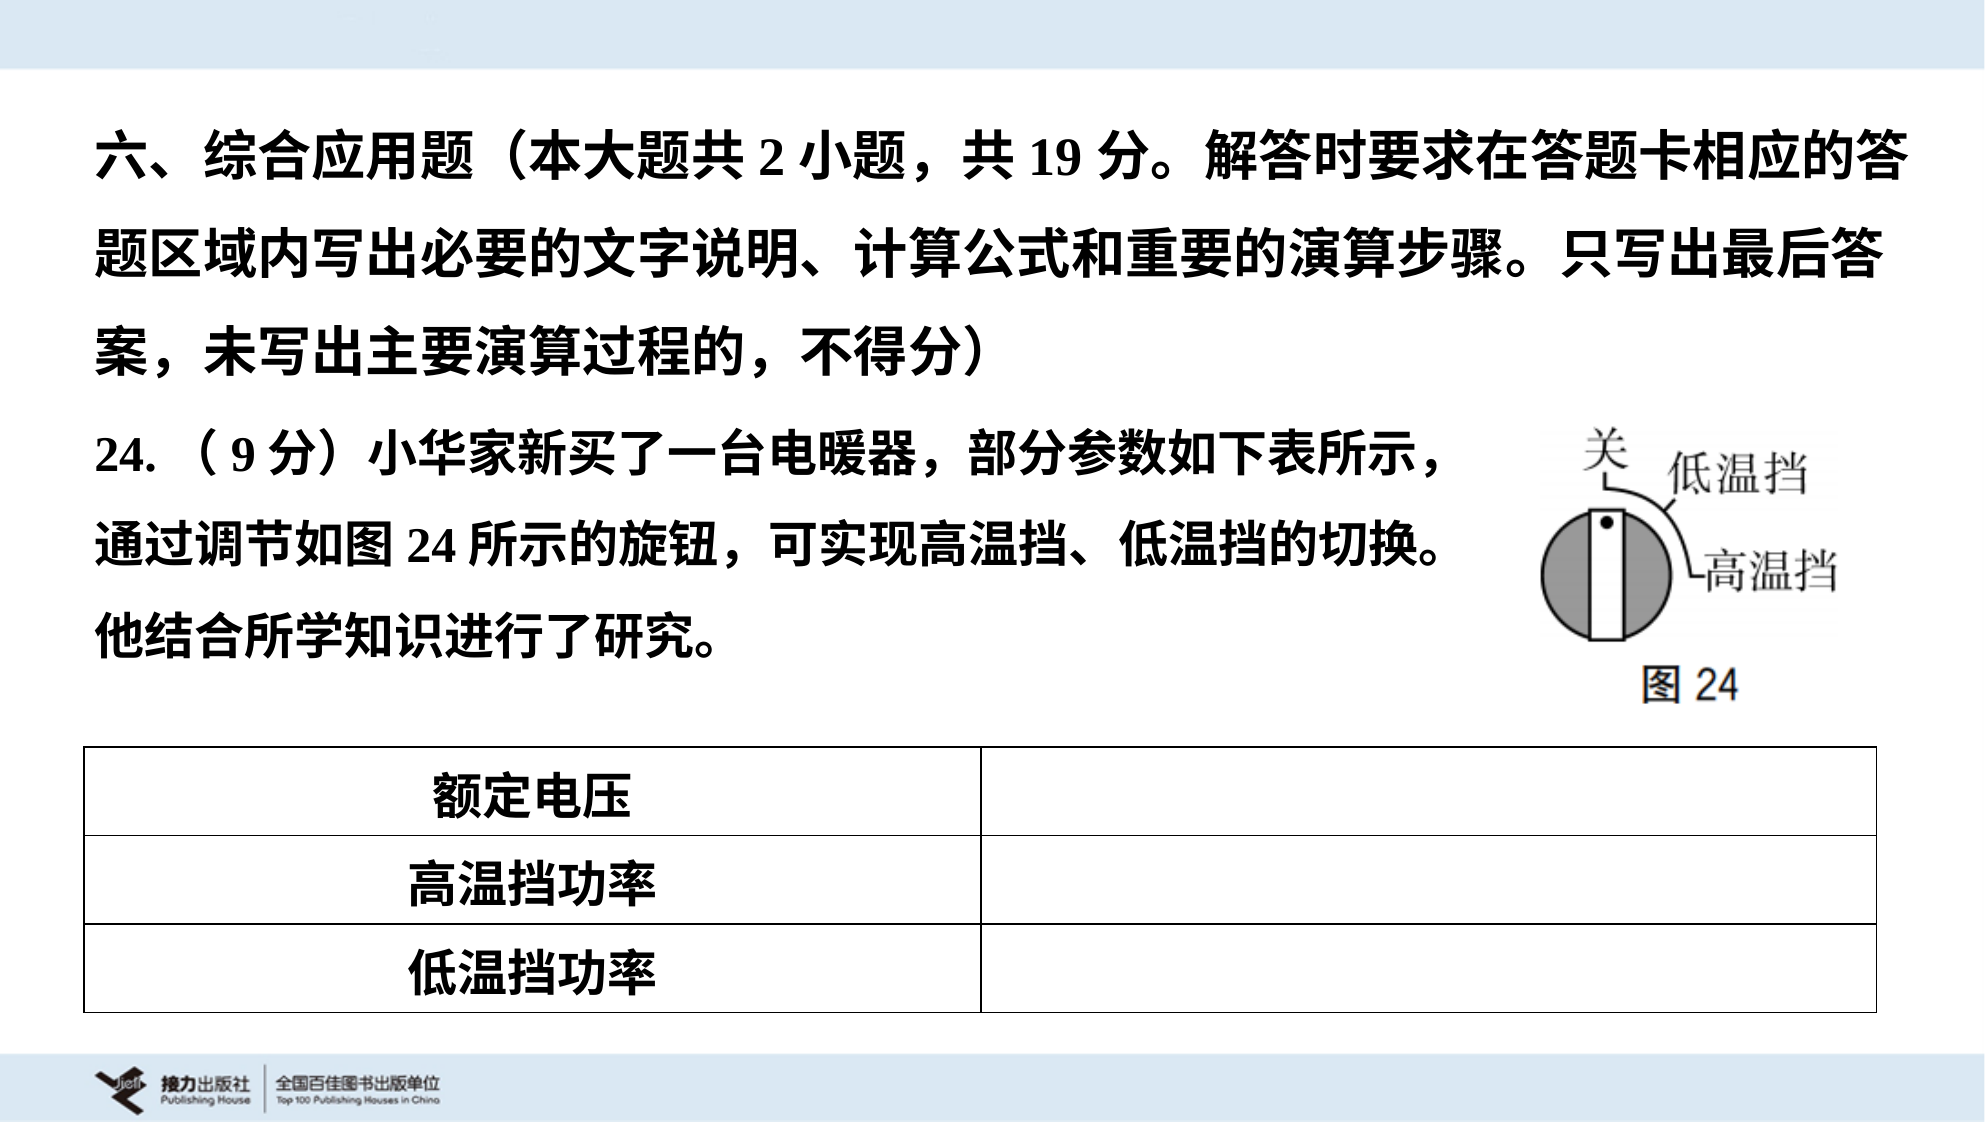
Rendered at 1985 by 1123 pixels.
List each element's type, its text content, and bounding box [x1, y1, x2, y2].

text_box 六、综合应用题（本大题共2小题，共19分。解答时要求在答题卡相应的答 题区域内写出必要的文字说明、计算公式和重要的演算步骤。只写出最后答 案，未写出主要演算过程的，不得分） [94, 88, 1892, 401]
text_box 24.（9分）小华家新买了一台电暖器，部分参数如下表所示， 通过调节如图24所示的旋钮，可实现高温挡、低温挡的切换。 他结合所学知识进行了研究。 [94, 389, 1466, 665]
picture [0, 0, 1985, 1122]
